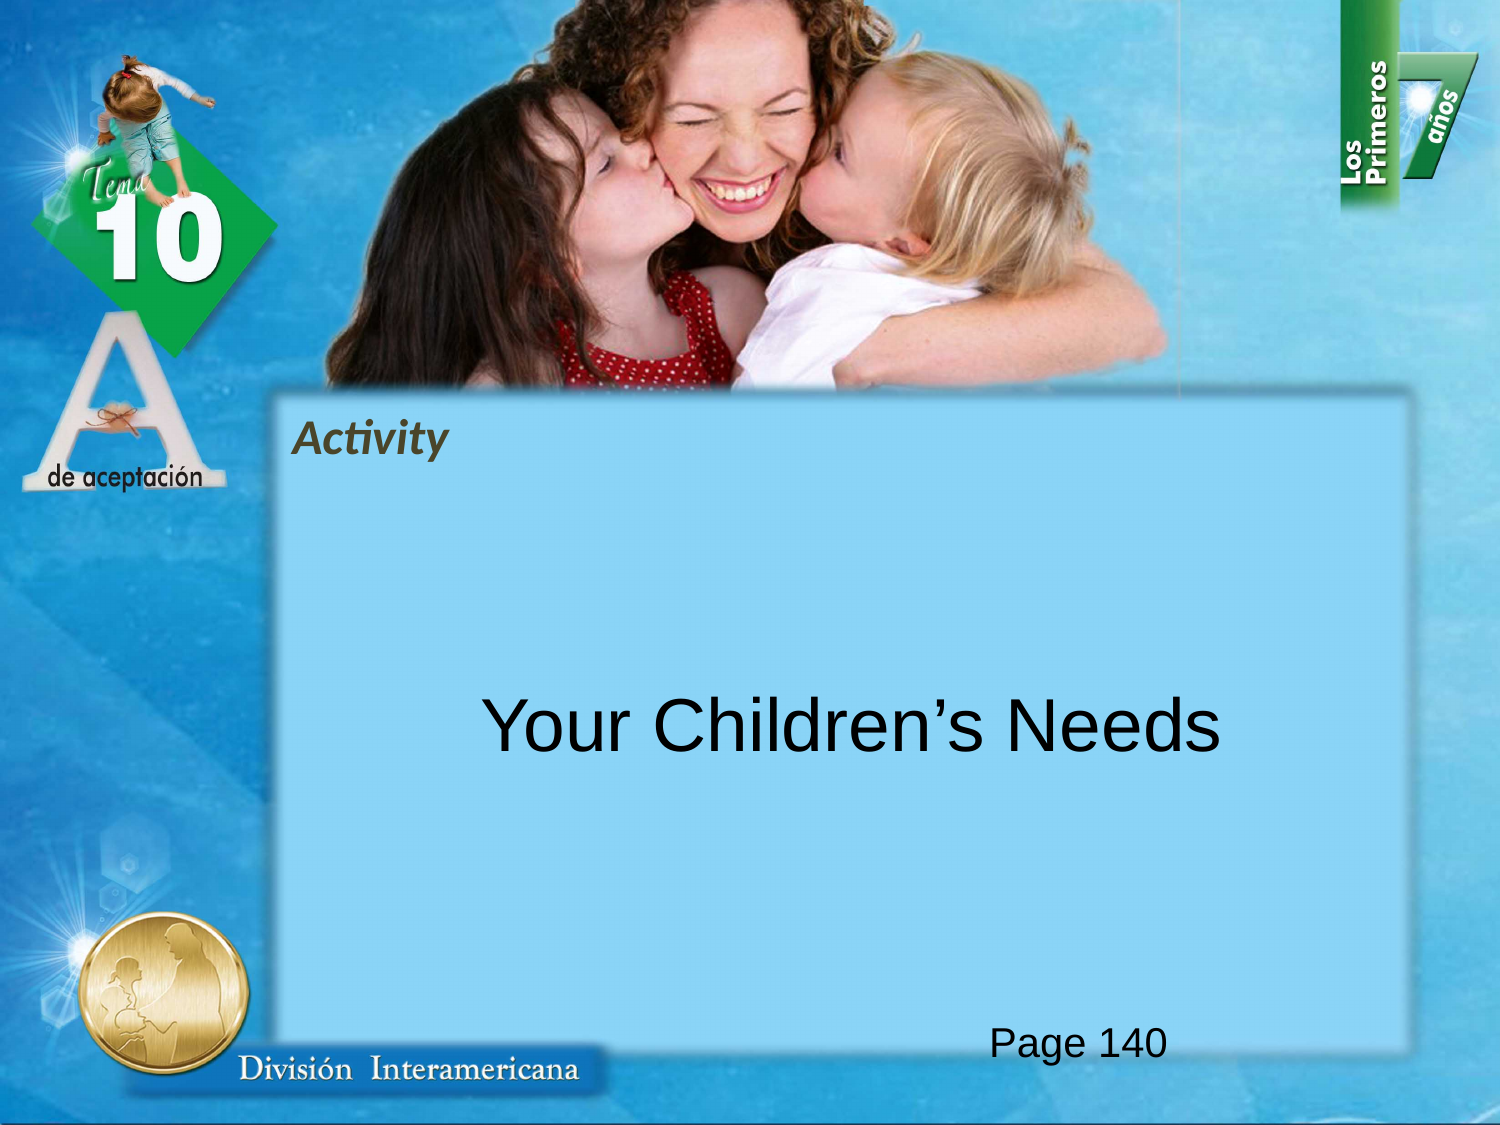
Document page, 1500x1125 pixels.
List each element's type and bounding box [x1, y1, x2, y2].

picture [0, 0, 1500, 1125]
text_box [277, 396, 1389, 1075]
